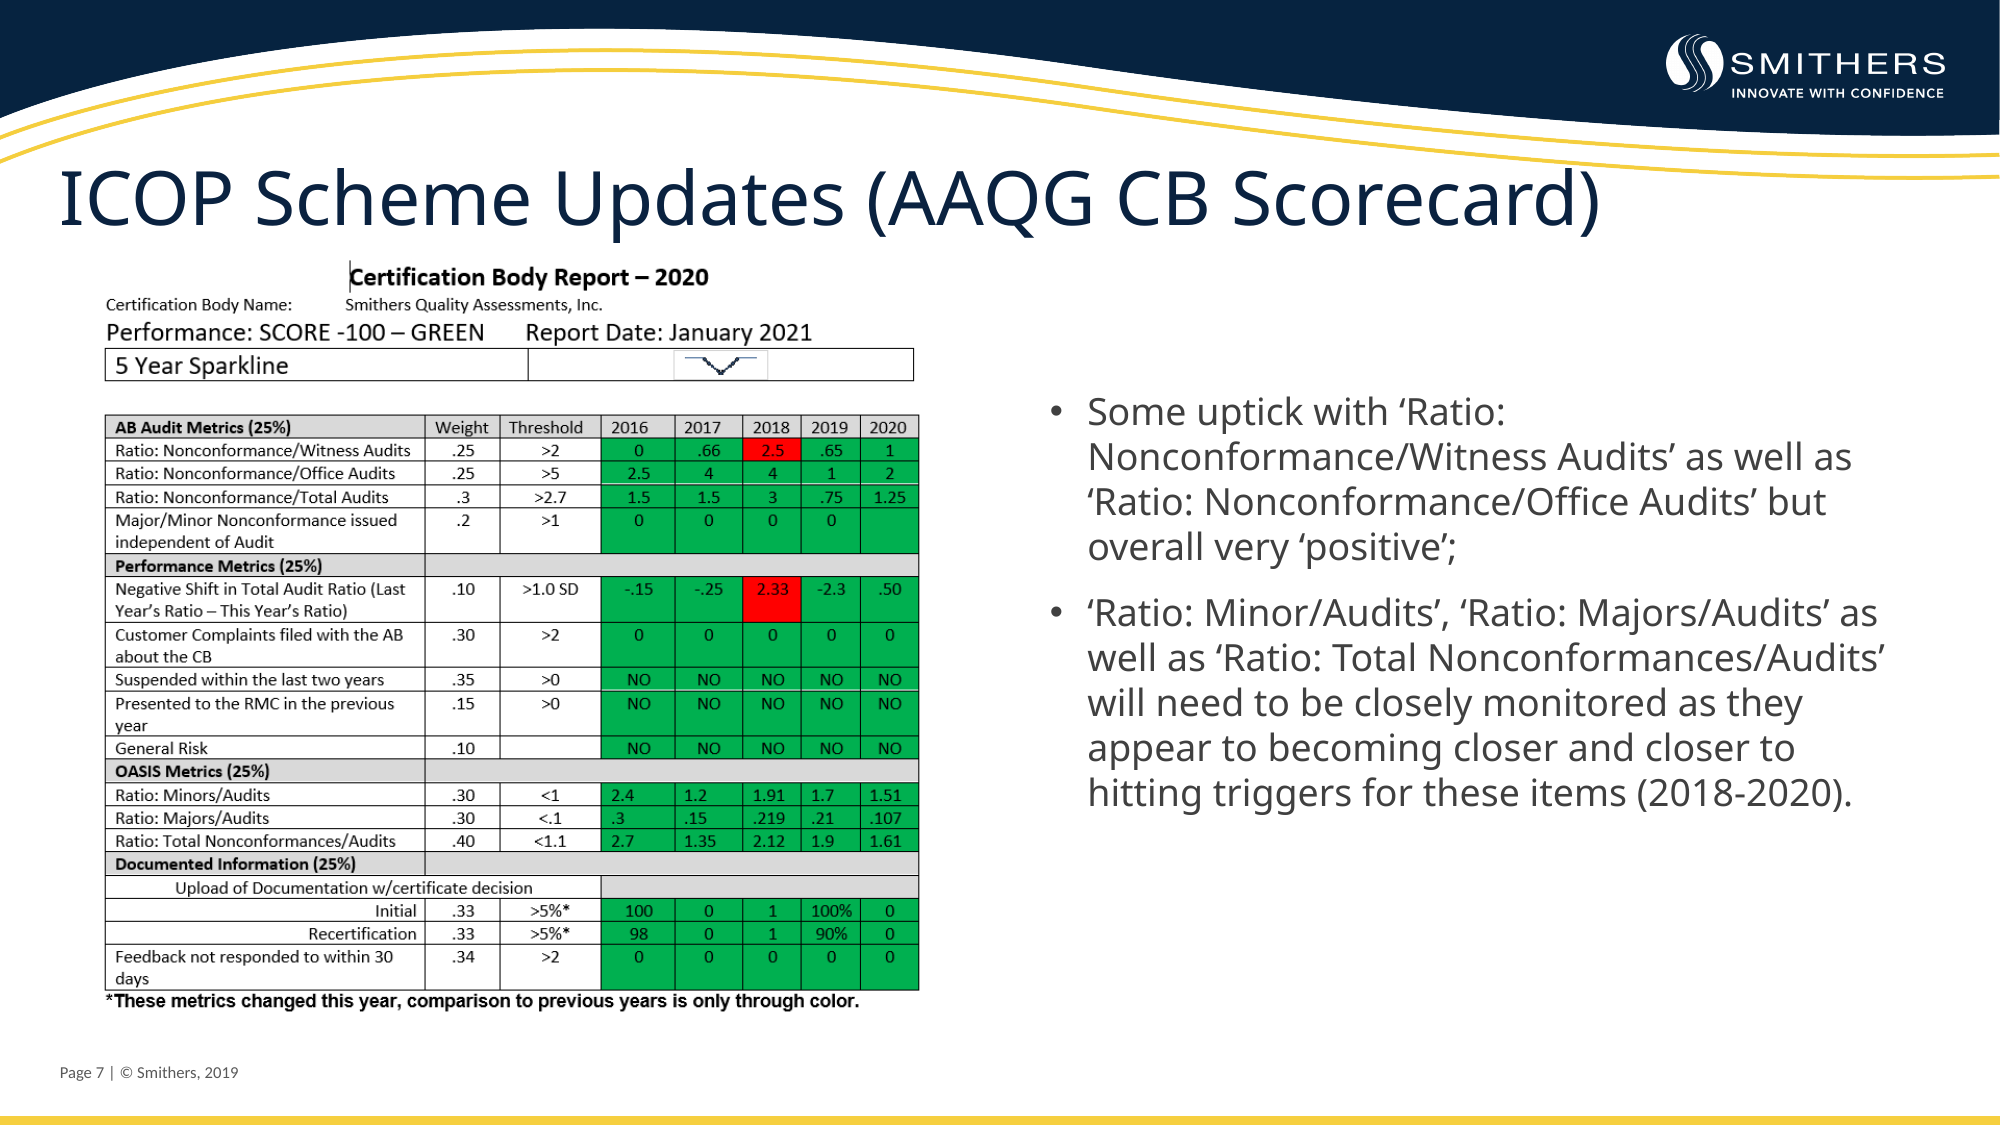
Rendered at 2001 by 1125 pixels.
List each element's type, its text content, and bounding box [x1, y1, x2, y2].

slide_number Page 7 | © Smithers, 2019 [59, 1029, 371, 1083]
picture [0, 0, 2000, 194]
picture [85, 254, 938, 1017]
text_box Some uptick with ‘Ratio: Nonconformance/Witness Audits’ as well as ‘Ratio: Nonconformance/Office Audits’ but overall very ‘positive’; ‘Ratio: Minor/Audits’, ‘Ratio: Majors/Audits’ as well as ‘Ratio: Total Nonconformances/Audits’ will need to be closely monitored as they appear to becoming closer and closer to hitting triggers for these items (2018-2020). [1034, 380, 1914, 881]
text_box ICOP Scheme Updates (AAQG CB Scorecard) [59, 108, 1974, 294]
